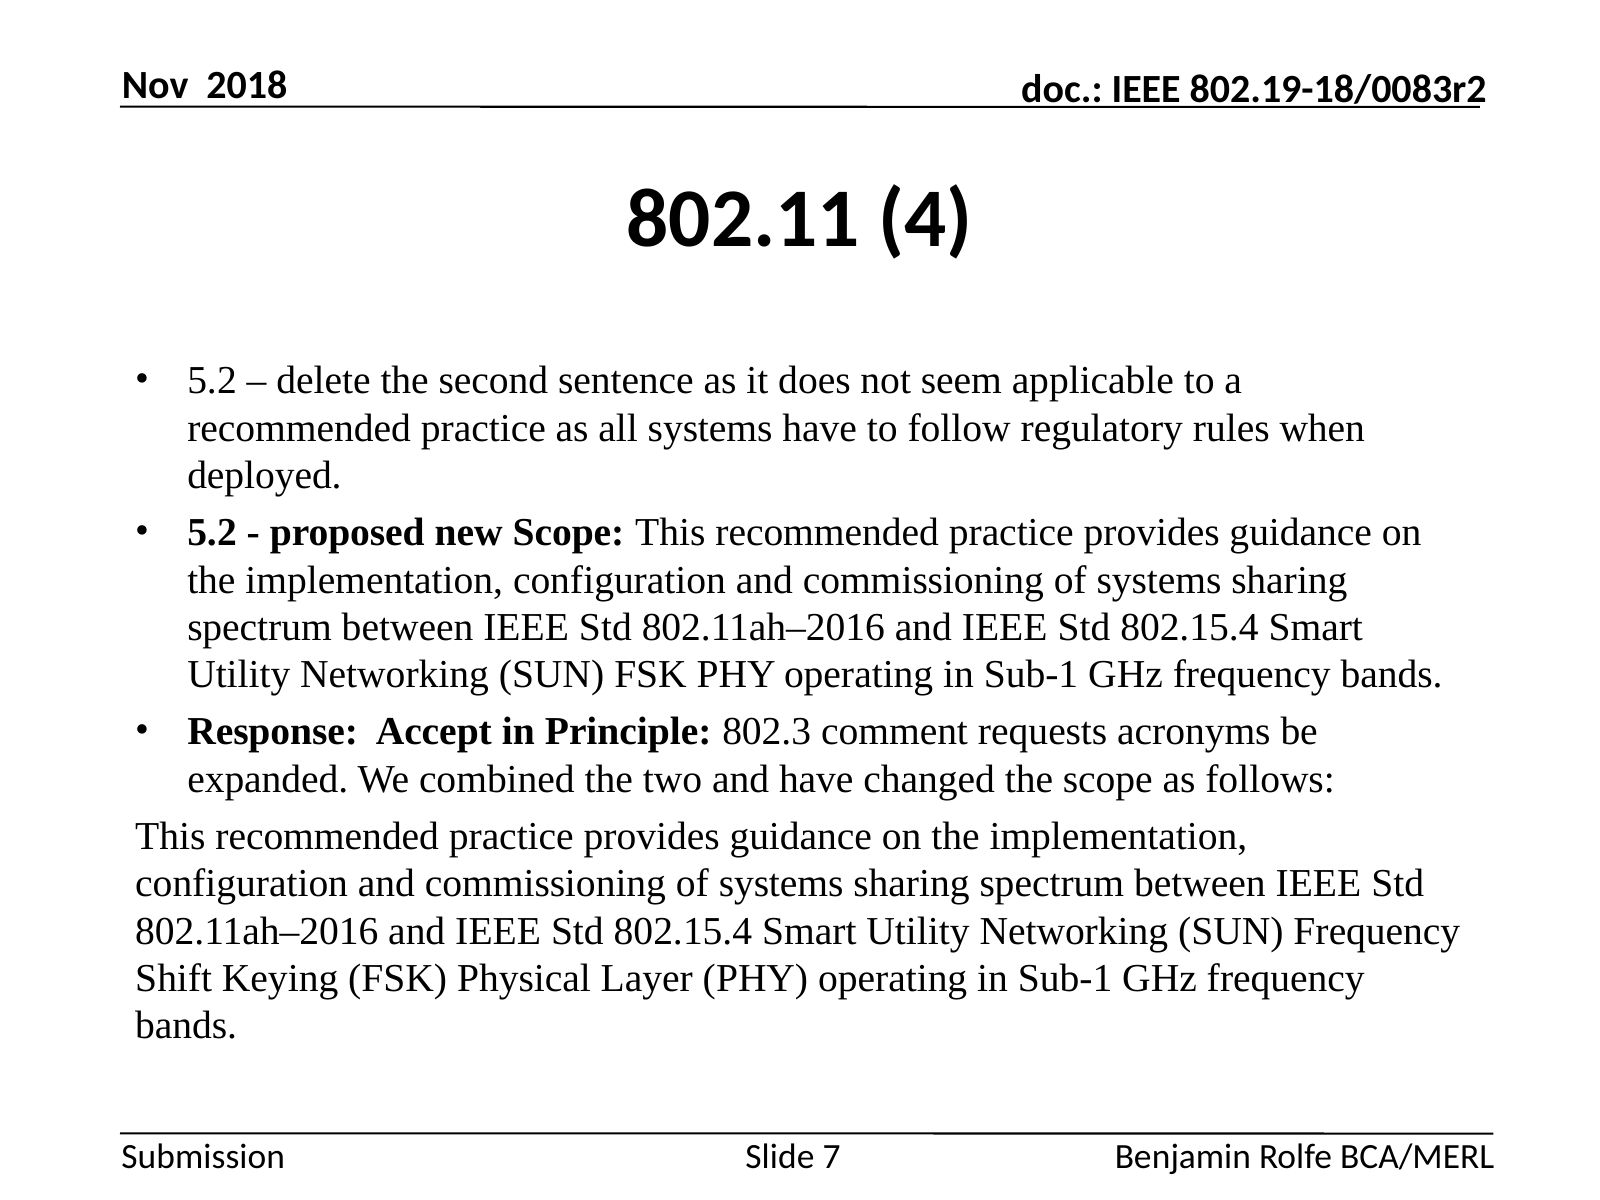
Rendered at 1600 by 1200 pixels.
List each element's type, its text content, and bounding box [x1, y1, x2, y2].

slide_number Slide 7 [733, 1132, 854, 1197]
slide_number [121, 58, 451, 107]
title 802.11 (4) [119, 119, 1480, 307]
footer Benjamin Rolfe BCA/MERL [937, 1132, 1495, 1174]
list 5.2 – delete the second sentence as it does not seem applicable to a recommended practice as all systems have to follow regulatory rules when deployed. 5.2 - proposed new Scope: This recommended practice provides guidance on the implementation, configuration and commissioning of systems sharing spectrum between IEEE Std 802.11ah–2016 and IEEE Std 802.15.4 Smart Utility Networking (SUN) FSK PHY operating in Sub-1 GHz frequency bands. Response: Accept in Principle: 802.3 comment requests acronyms be expanded. We combined the two and have changed the scope as follows: This recommended practice provides guidance on the implementation, configuration and commissioning of systems sharing spectrum between IEEE Std 802.11ah–2016 and IEEE Std 802.15.4 Smart Utility Networking (SUN) Frequency Shift Keying (FSK) Physical Layer (PHY) operating in Sub-1 GHz frequency bands. [119, 346, 1480, 1067]
